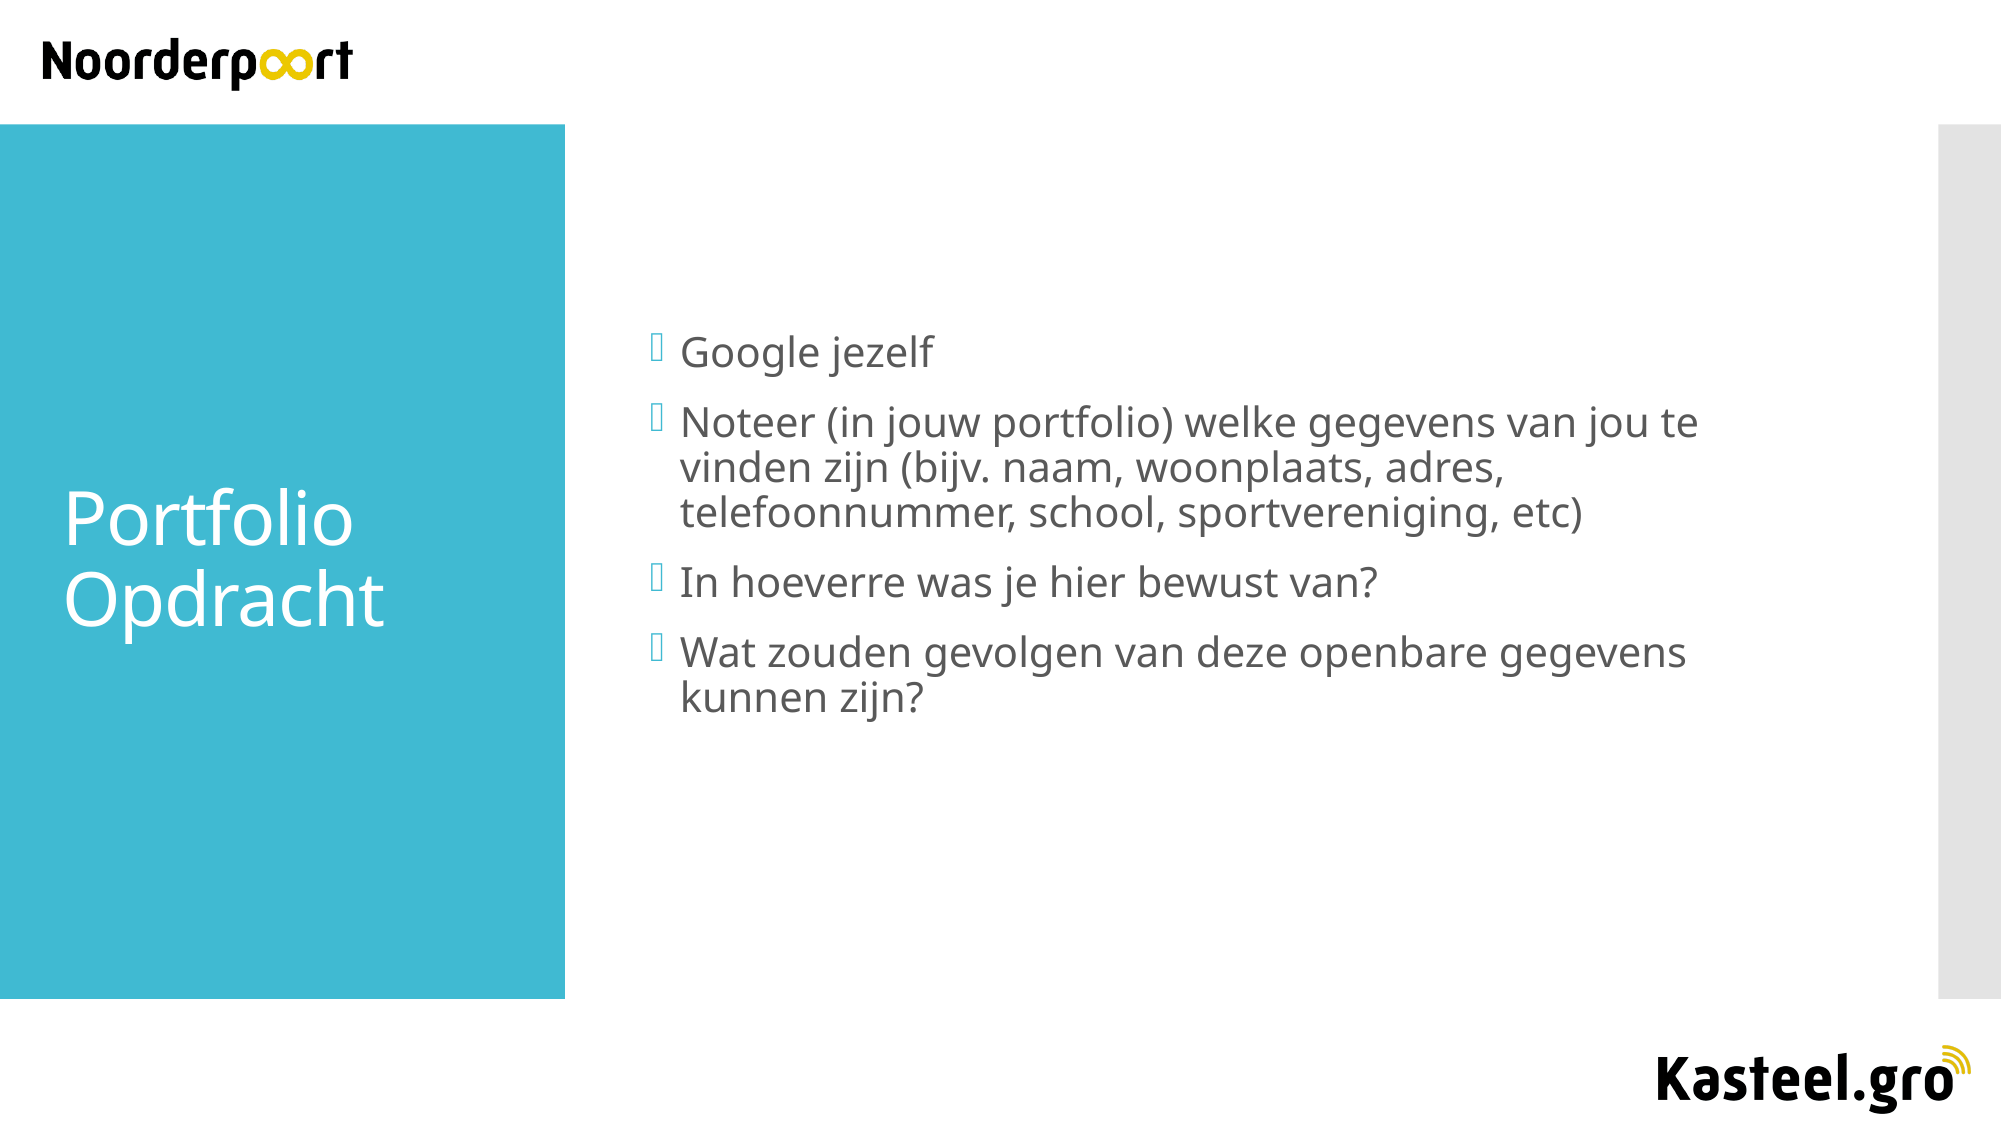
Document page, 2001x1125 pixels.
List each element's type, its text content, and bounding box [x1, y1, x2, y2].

picture [41, 35, 354, 92]
title Portfolio Opdracht [47, 184, 531, 940]
list Google jezelf Noteer (in jouw portfolio) welke gegevens van jou te vinden zijn (bijv. naam, woonplaats, adres, telefoonnummer, school, sportvereniging, etc) In hoeverre was je hier bewust van? Wat zouden gevolgen van deze openbare gegevens kunnen zijn? [634, 141, 1835, 982]
picture [1657, 1045, 1971, 1114]
